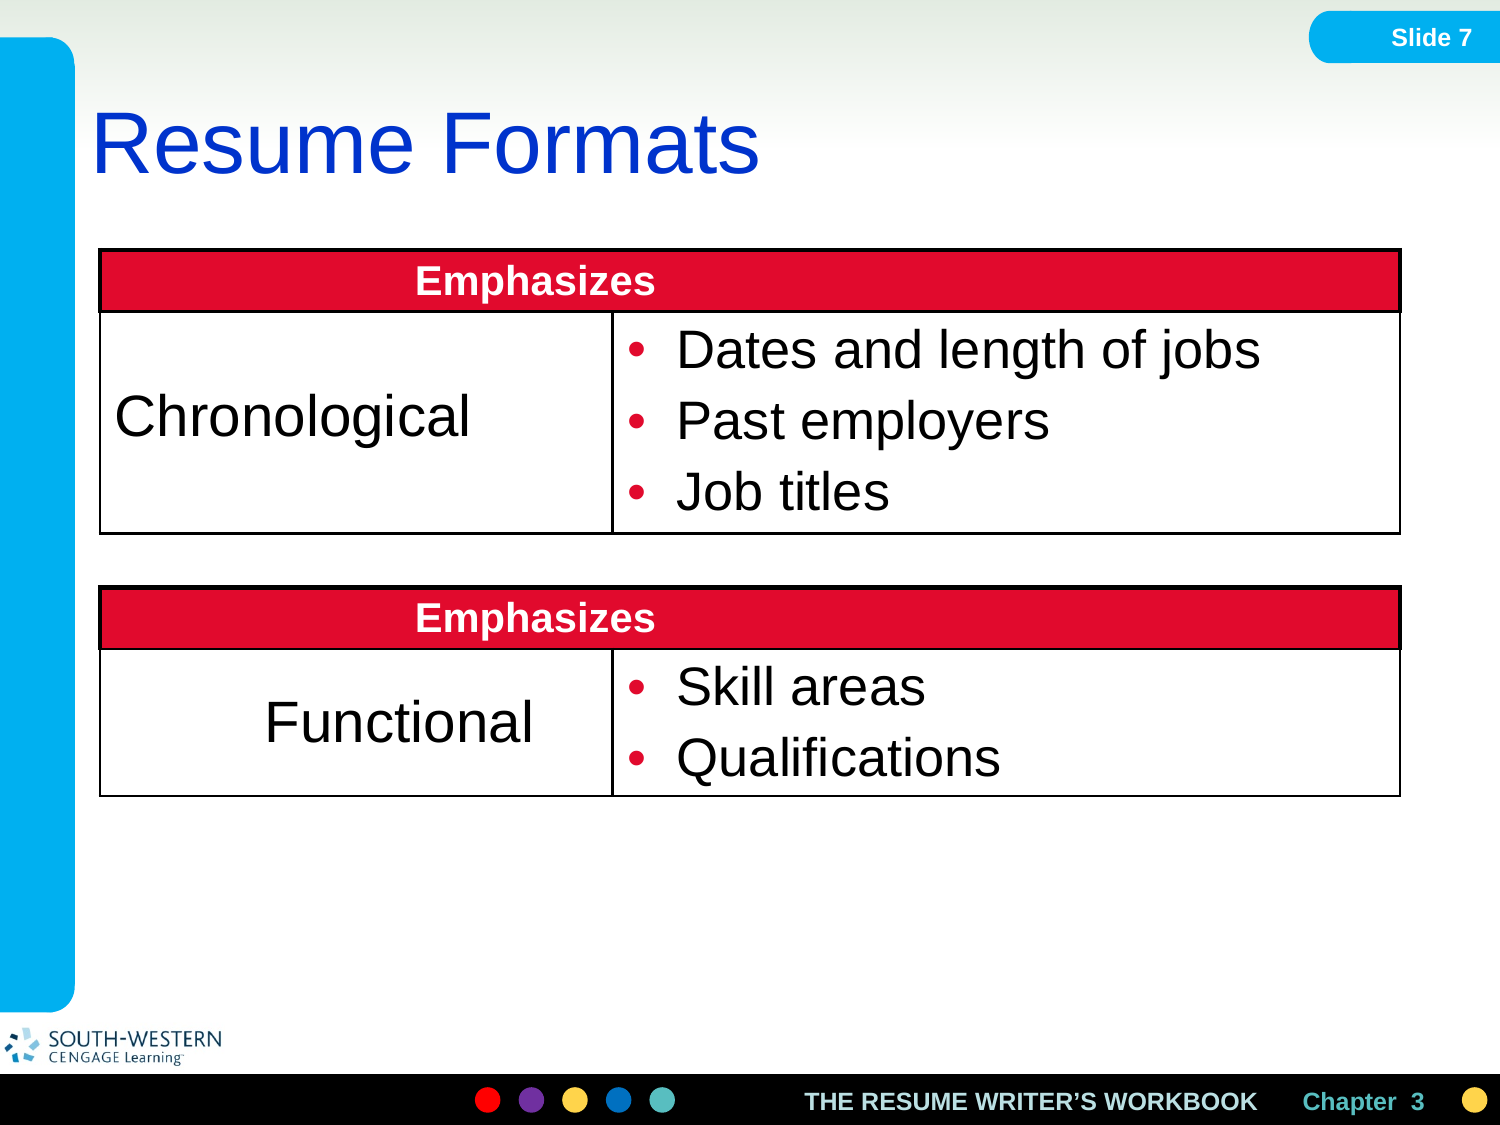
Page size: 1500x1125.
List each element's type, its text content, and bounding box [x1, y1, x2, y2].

table_cell Skill areas Qualifications [614, 650, 1399, 795]
picture [0, 1022, 225, 1073]
table_header Emphasizes [102, 252, 1398, 310]
title Resume Formats [74, 44, 1426, 233]
slide_number Slide 7 [1312, 13, 1488, 93]
table_header Emphasizes [102, 590, 1398, 648]
table_cell Functional [101, 650, 611, 795]
table_cell Dates and length of jobs Past employers Job titles [614, 313, 1399, 532]
table_cell Chronological [101, 313, 611, 532]
footer Chapter 3 [1287, 1075, 1488, 1125]
